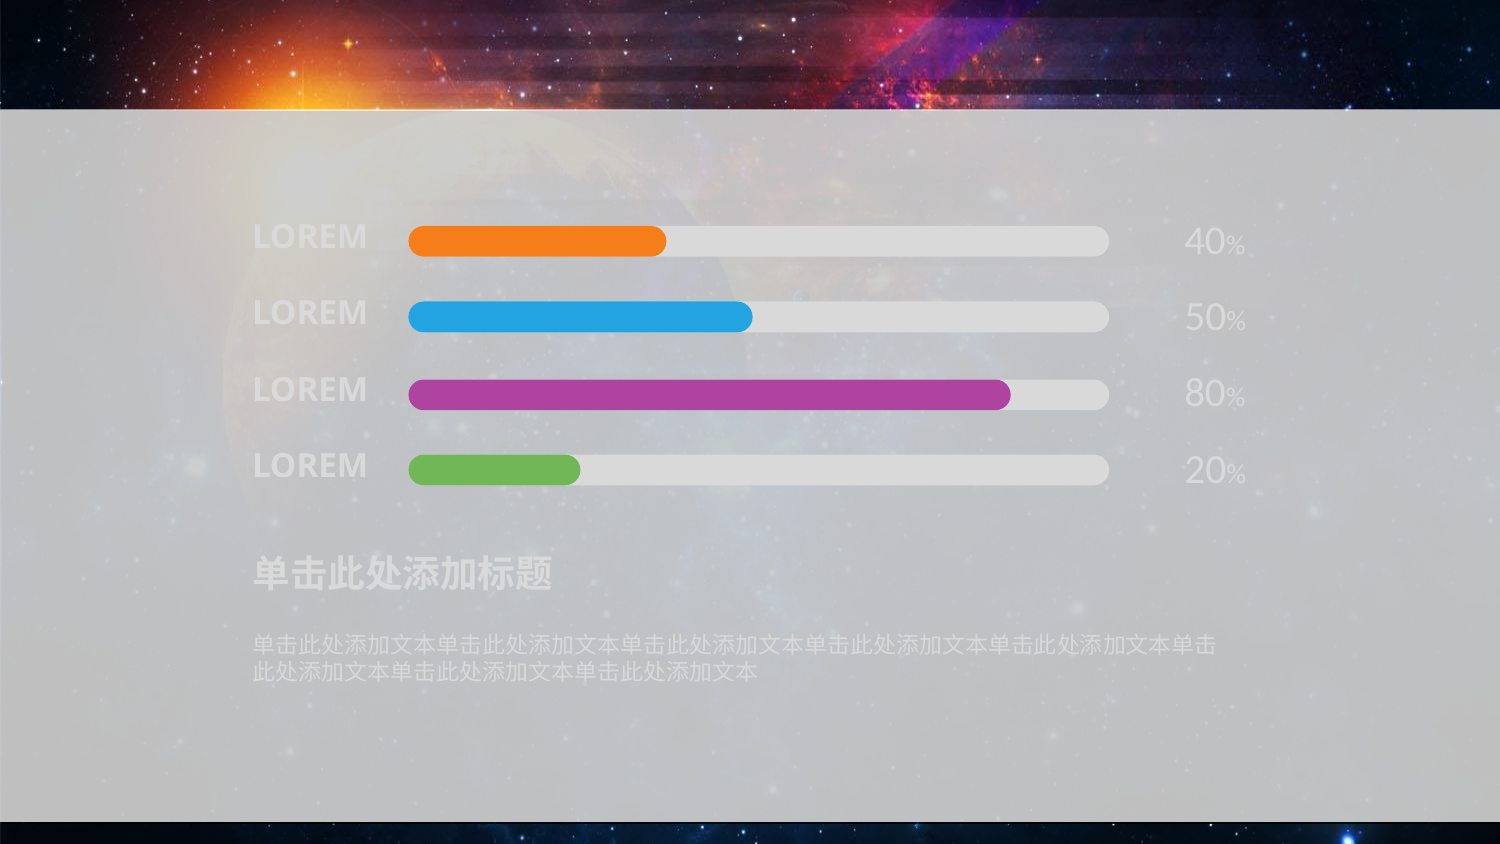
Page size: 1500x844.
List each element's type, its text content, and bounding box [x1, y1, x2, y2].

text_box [218, 285, 1315, 340]
picture [0, 0, 1500, 109]
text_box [218, 208, 1315, 263]
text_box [218, 361, 1315, 416]
text_box 单击此处添加文本单击此处添加文本单击此处添加文本单击此处添加文本单击此处添加文本单击此处添加文本单击此处添加文本单击此处添加文本 [237, 622, 1235, 693]
picture [0, 822, 1500, 844]
text_box 单击此处添加标题 [237, 543, 911, 603]
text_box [218, 437, 1315, 493]
